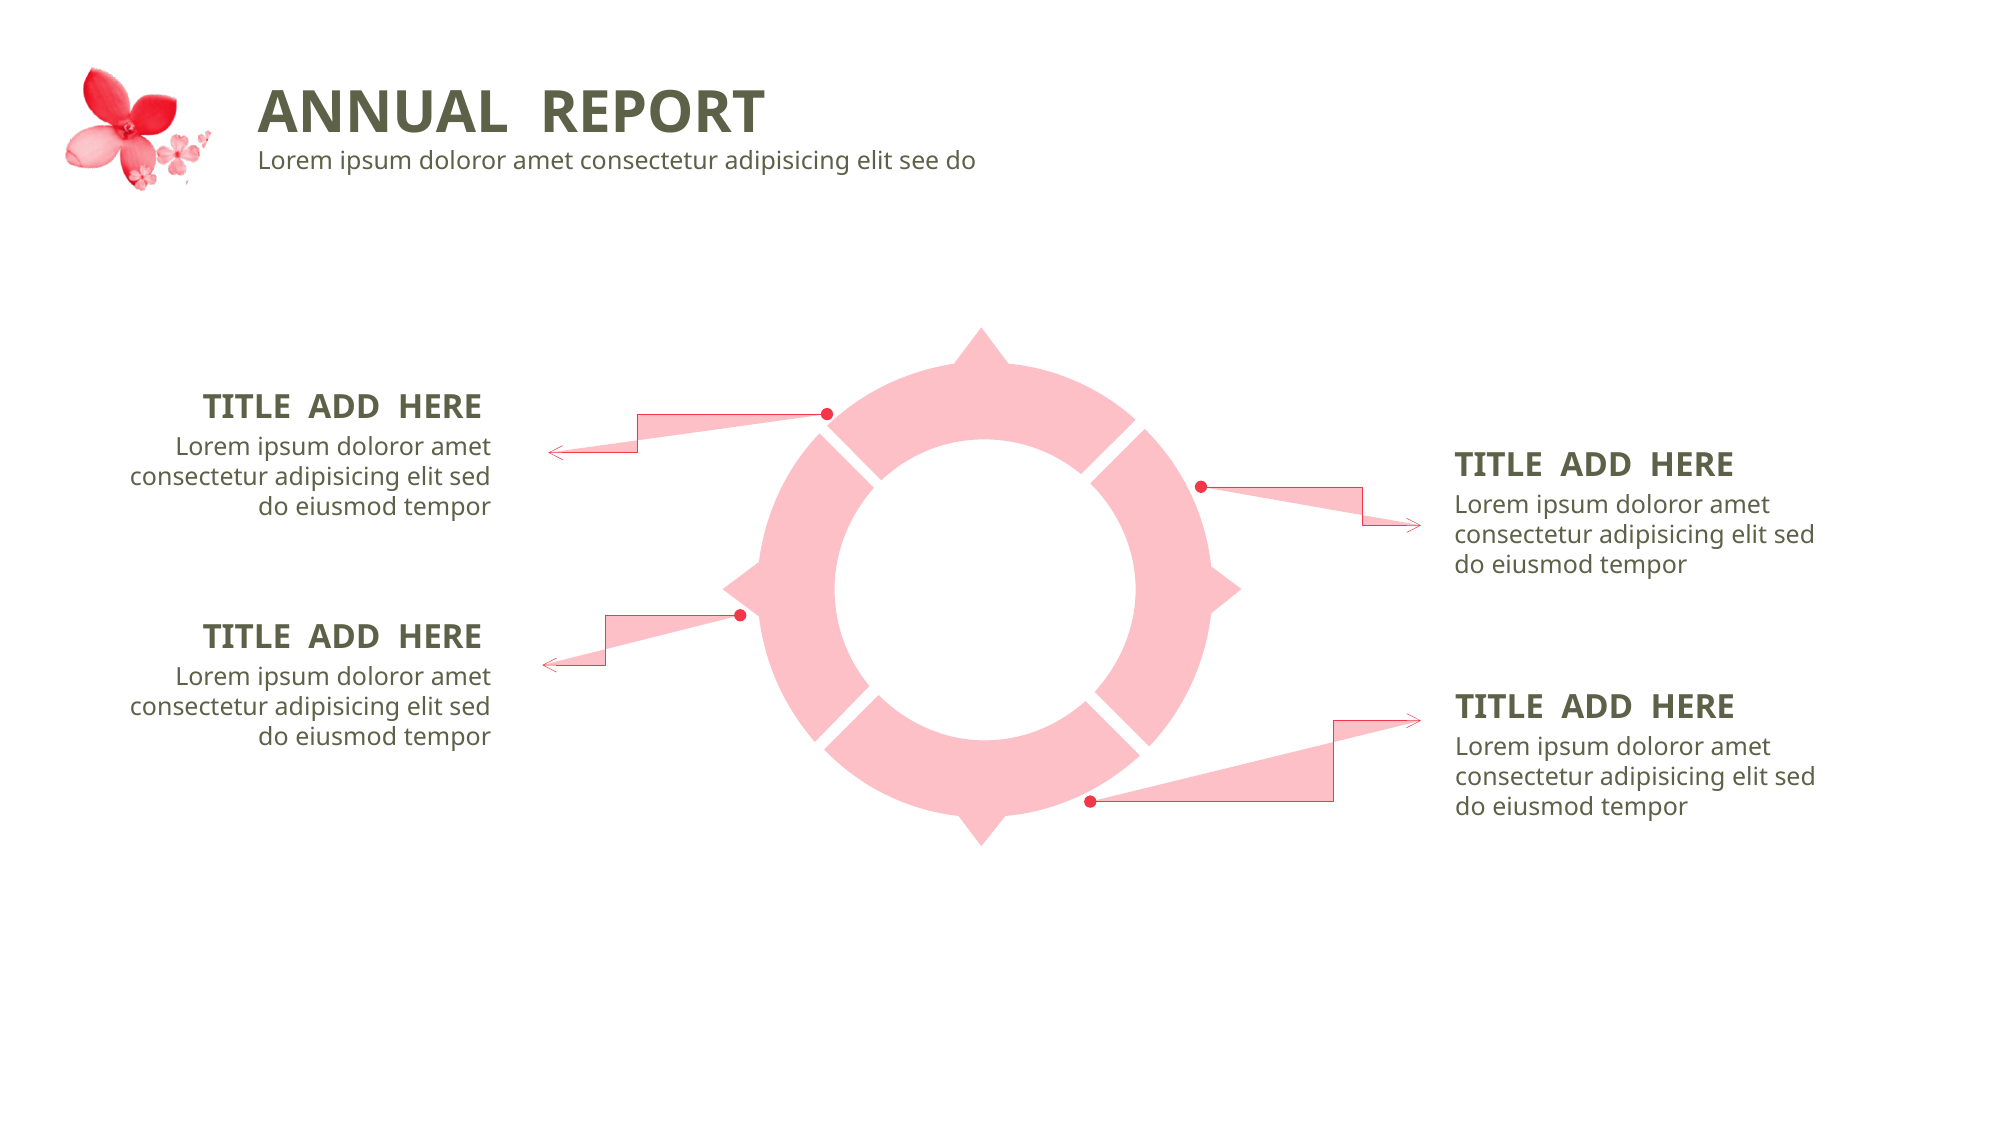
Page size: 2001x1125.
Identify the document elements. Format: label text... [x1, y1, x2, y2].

text_box Lorem ipsum doloror amet consectetur adipisicing elit see do [242, 137, 1259, 182]
text_box [548, 407, 834, 460]
text_box [827, 327, 1136, 481]
text_box [1084, 713, 1421, 808]
text_box Lorem ipsum doloror amet consectetur adipisicing elit sed do eiusmod tempor [1440, 732, 1835, 828]
text_box [542, 609, 747, 673]
text_box ANNUAL REPORT [243, 67, 874, 152]
text_box TITLE ADD HERE [112, 607, 507, 663]
text_box [1194, 480, 1421, 533]
text_box TITLE ADD HERE [1440, 677, 1835, 732]
text_box [722, 433, 874, 742]
text_box Lorem ipsum doloror amet consectetur adipisicing elit sed do eiusmod tempor [112, 663, 507, 758]
text_box [1090, 428, 1242, 747]
text_box [824, 695, 1140, 847]
text_box Lorem ipsum doloror amet consectetur adipisicing elit sed do eiusmod tempor [1439, 491, 1834, 586]
picture [43, 47, 225, 228]
text_box TITLE ADD HERE [1439, 435, 1834, 491]
text_box TITLE ADD HERE [112, 377, 507, 433]
text_box Lorem ipsum doloror amet consectetur adipisicing elit sed do eiusmod tempor [112, 433, 507, 529]
